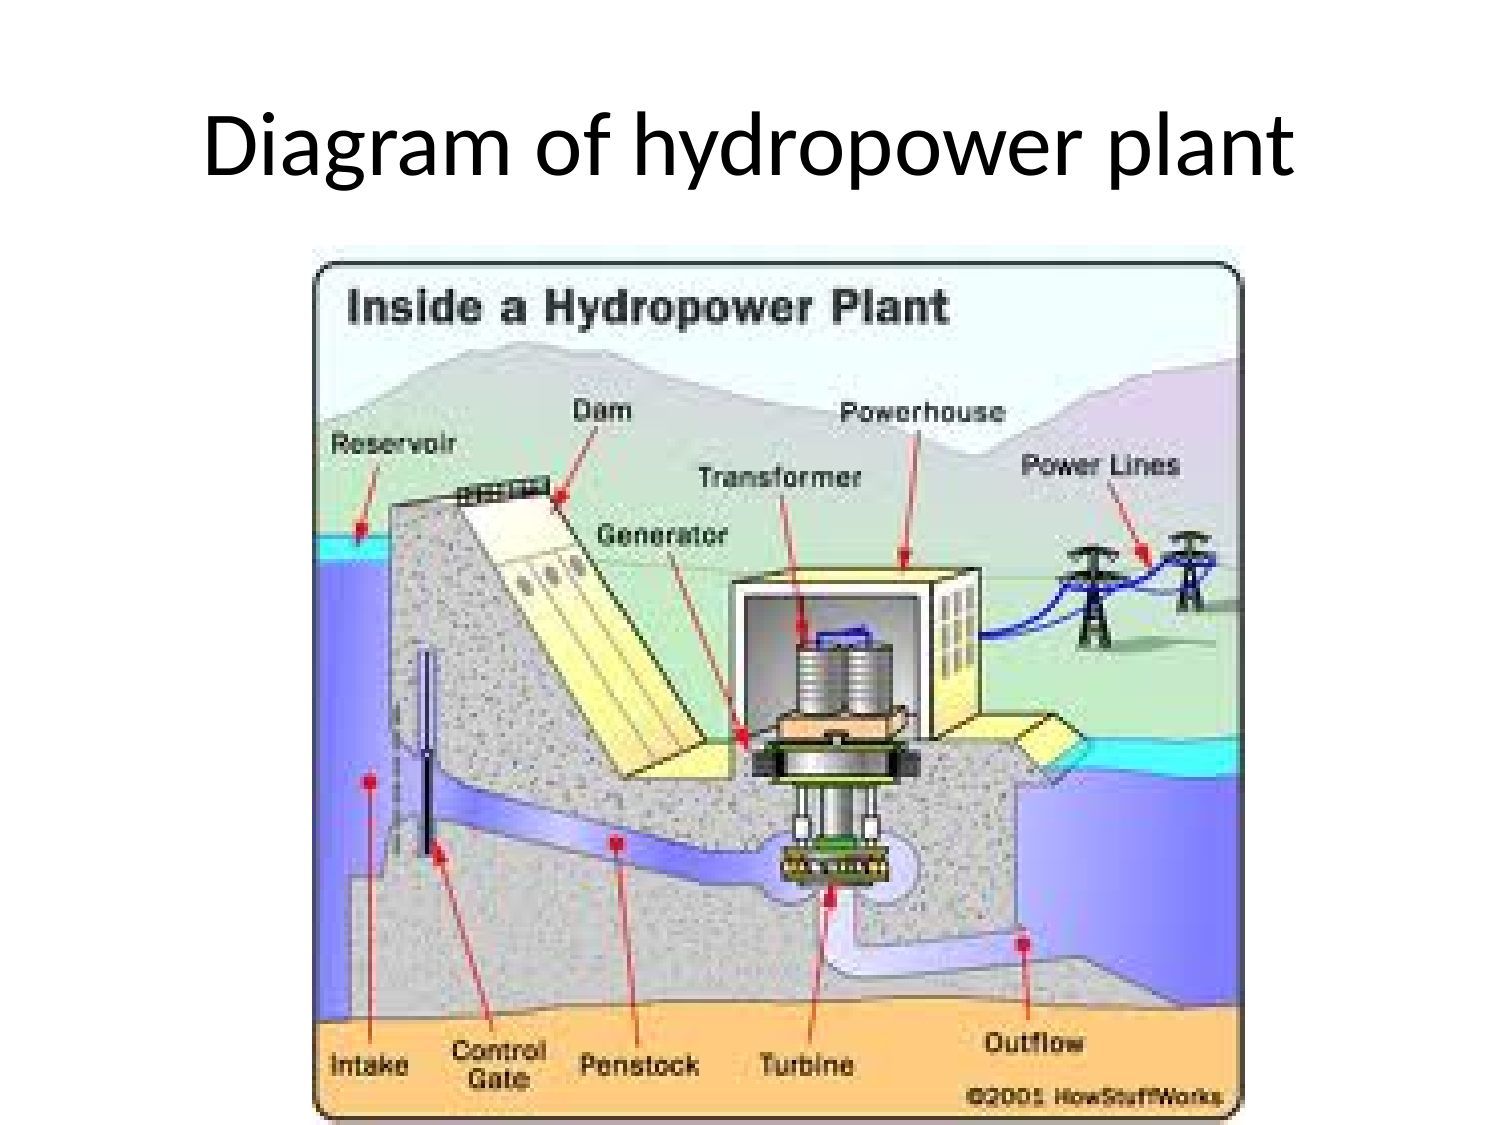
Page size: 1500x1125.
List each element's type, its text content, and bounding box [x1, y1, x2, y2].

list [312, 244, 1245, 1125]
title Diagram of hydropower plant [75, 45, 1425, 233]
